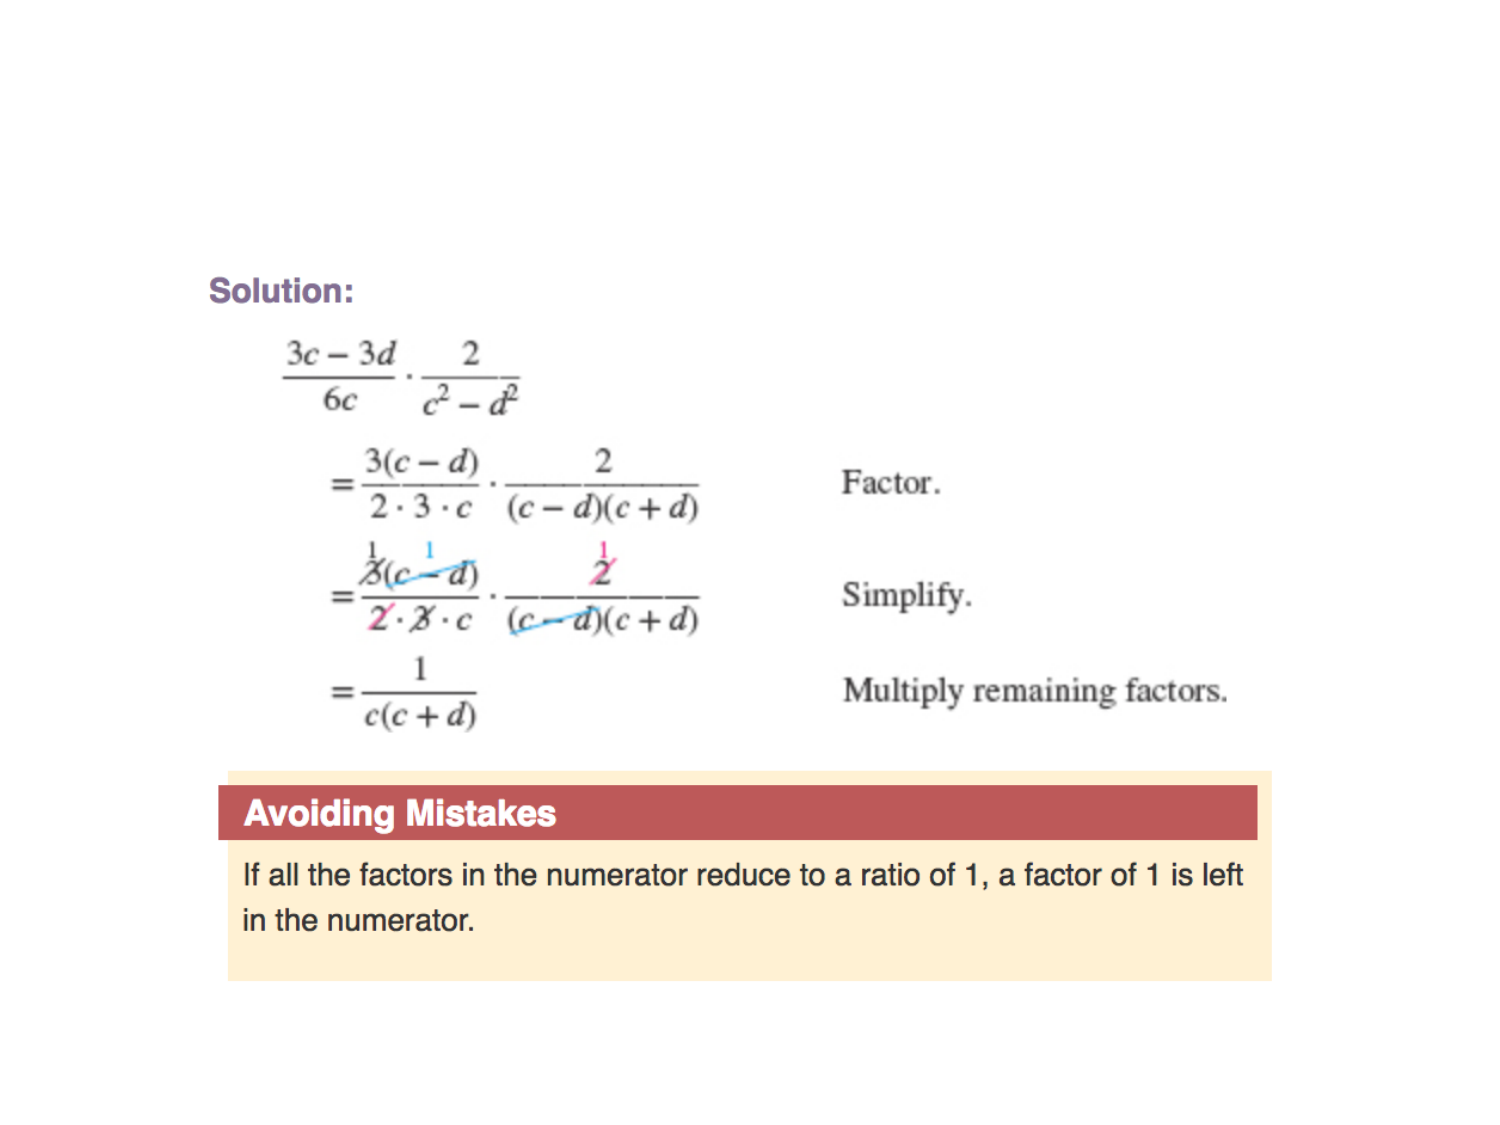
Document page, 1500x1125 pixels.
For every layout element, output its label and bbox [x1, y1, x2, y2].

list [74, 262, 1426, 1006]
